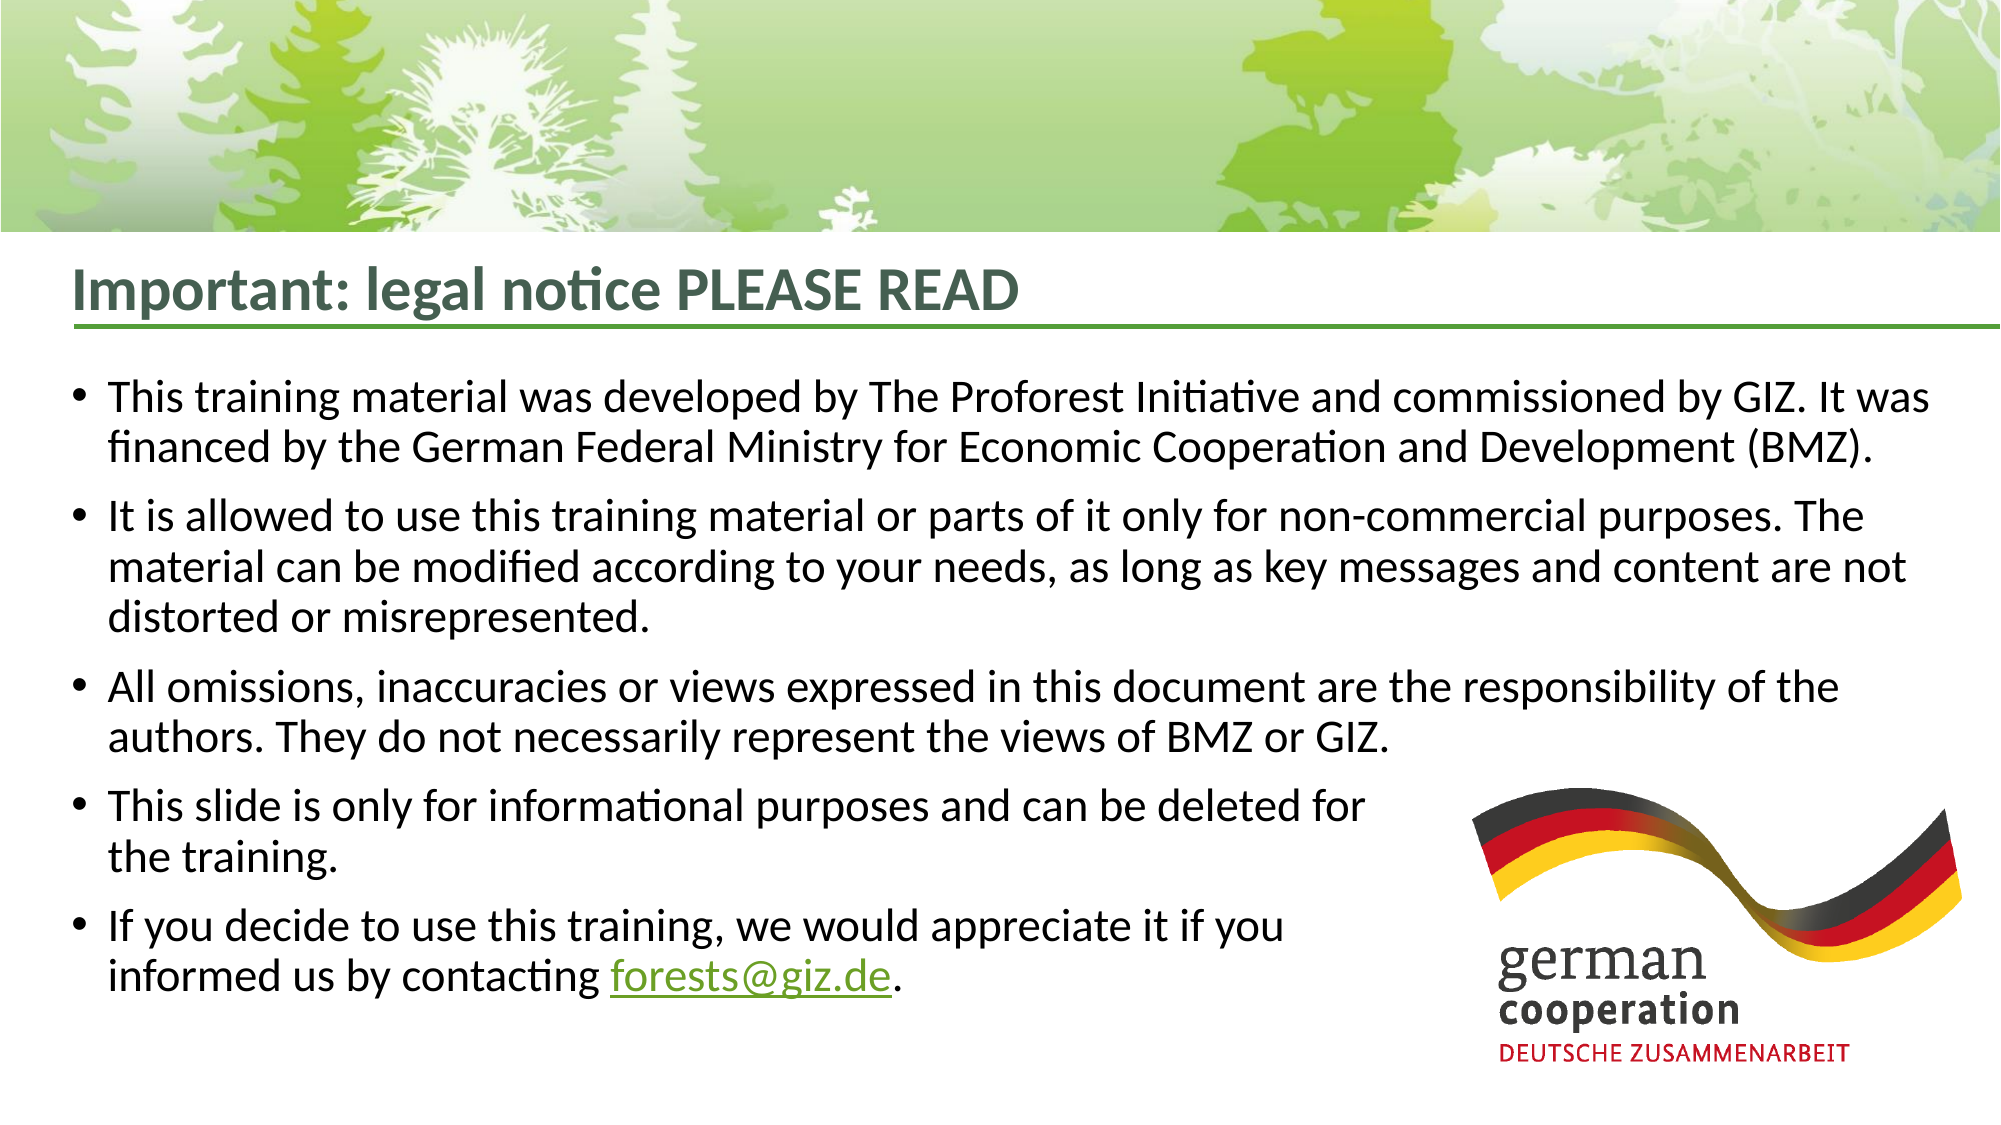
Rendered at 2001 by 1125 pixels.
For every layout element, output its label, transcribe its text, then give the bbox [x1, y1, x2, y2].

picture [0, 0, 2000, 232]
title Important: legal notice PLEASE READ [56, 181, 1782, 364]
picture [1472, 788, 1962, 1062]
list This training material was developed by The Proforest Initiative and commissioned by GIZ. It was financed by the German Federal Ministry for Economic Cooperation and Development (BMZ). It is allowed to use this training material or parts of it only for non-commercial purposes. The material can be modified according to your needs, as long as key messages and content are not distorted or misrepresented. All omissions, inaccuracies or views expressed in this document are the responsibility of the authors. They do not necessarily represent the views of BMZ or GIZ. This slide is only for informational purposes and can be deleted for the training. If you decide to use this training, we would appreciate it if you informed us by contacting forests@giz.de. [56, 364, 1950, 1066]
